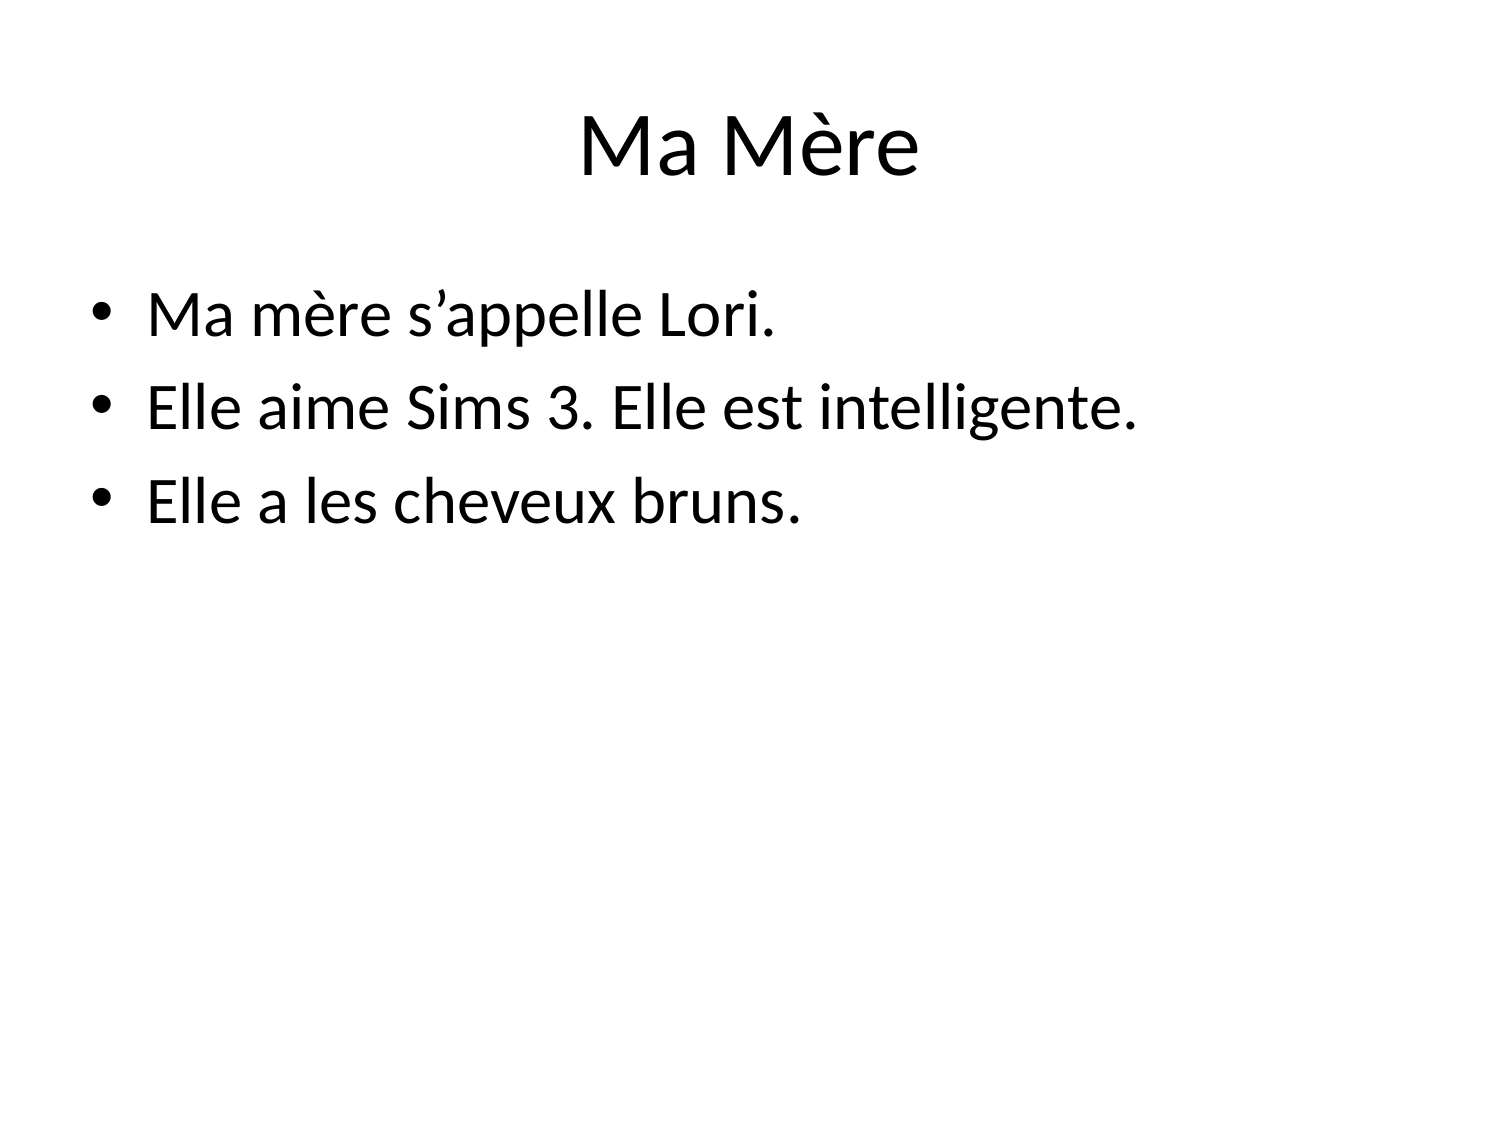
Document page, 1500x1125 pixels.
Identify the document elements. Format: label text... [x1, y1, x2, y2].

list Ma mère s’appelle Lori. Elle aime Sims 3. Elle est intelligente. Elle a les cheveux bruns. [75, 262, 1425, 1005]
title Ma Mère [75, 45, 1425, 233]
